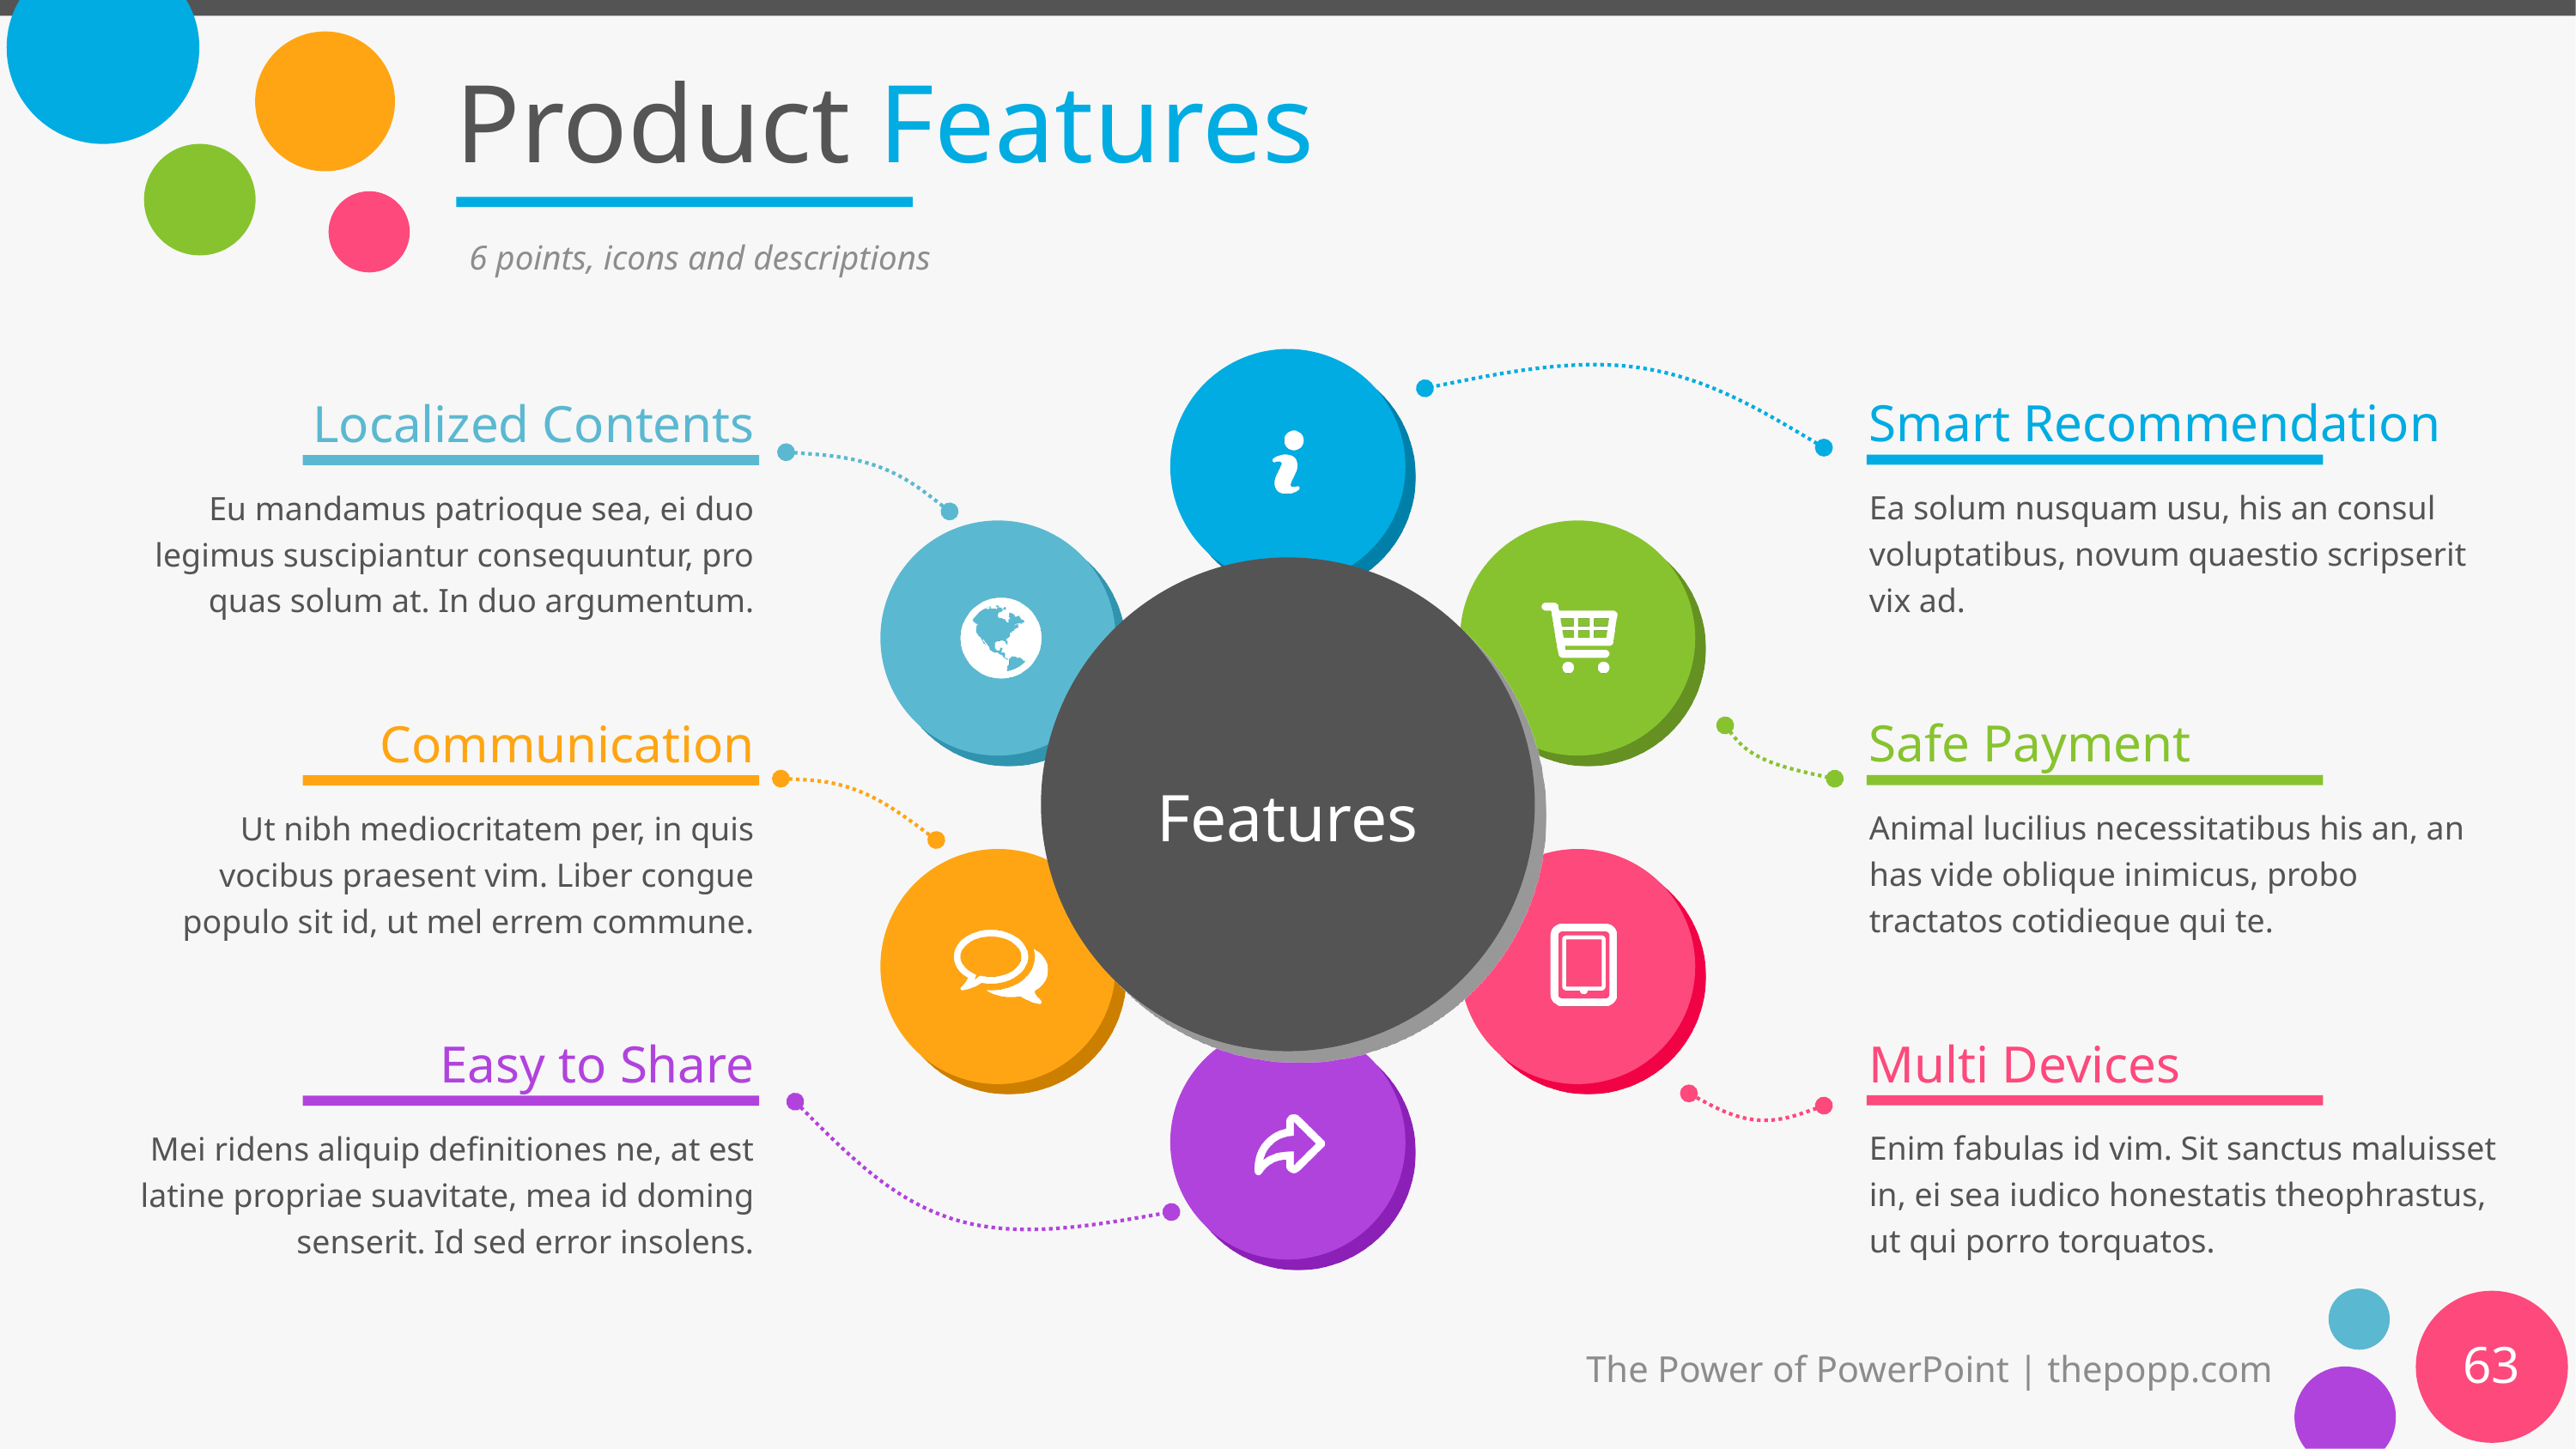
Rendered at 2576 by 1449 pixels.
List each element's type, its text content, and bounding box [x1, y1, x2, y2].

list Easy to Share [104, 1003, 778, 1105]
picture [1285, 431, 1303, 450]
list Features [1086, 656, 1489, 961]
picture [1534, 591, 1630, 686]
title Product Features [433, 34, 2454, 204]
picture [1242, 1096, 1338, 1191]
picture [953, 919, 1048, 1014]
picture [1534, 919, 1630, 1014]
list Multi Devices [1846, 1003, 2520, 1105]
list Mei ridens aliquip definitiones ne, at est latine propriae suavitate, mea id doming senserit. Id sed error insolens. [100, 1109, 778, 1282]
list Communication [104, 682, 778, 785]
list Ut nibh mediocritatem per, in quis vocibus praesent vim. Liber congue populo sit id, ut mel errem commune. [100, 789, 778, 961]
picture [953, 591, 1048, 686]
picture [1273, 455, 1299, 494]
list Eu mandamus patrioque sea, ei duo legimus suscipiantur consequuntur, pro quas solum at. In duo argumentum. [100, 469, 778, 641]
list Localized Contents [104, 362, 778, 464]
slide_number 63 [2415, 1328, 2568, 1406]
list Smart Recommendation [1846, 361, 2520, 464]
list Ea solum nusquam usu, his an consul voluptatibus, novum quaestio scripserit vix ad. [1846, 468, 2523, 641]
footer The Power of PowerPoint | thepopp.com [1479, 1332, 2296, 1410]
list 6 points, icons and descriptions [446, 217, 2465, 288]
list Animal lucilius necessitatibus his an, an has vide oblique inimicus, probo tractatos cotidieque qui te. [1846, 788, 2523, 961]
list Safe Payment [1846, 682, 2520, 784]
list Enim fabulas id vim. Sit sanctus maluisset in, ei sea iudico honestatis theophrastus, ut qui porro torquatos. [1846, 1109, 2523, 1282]
